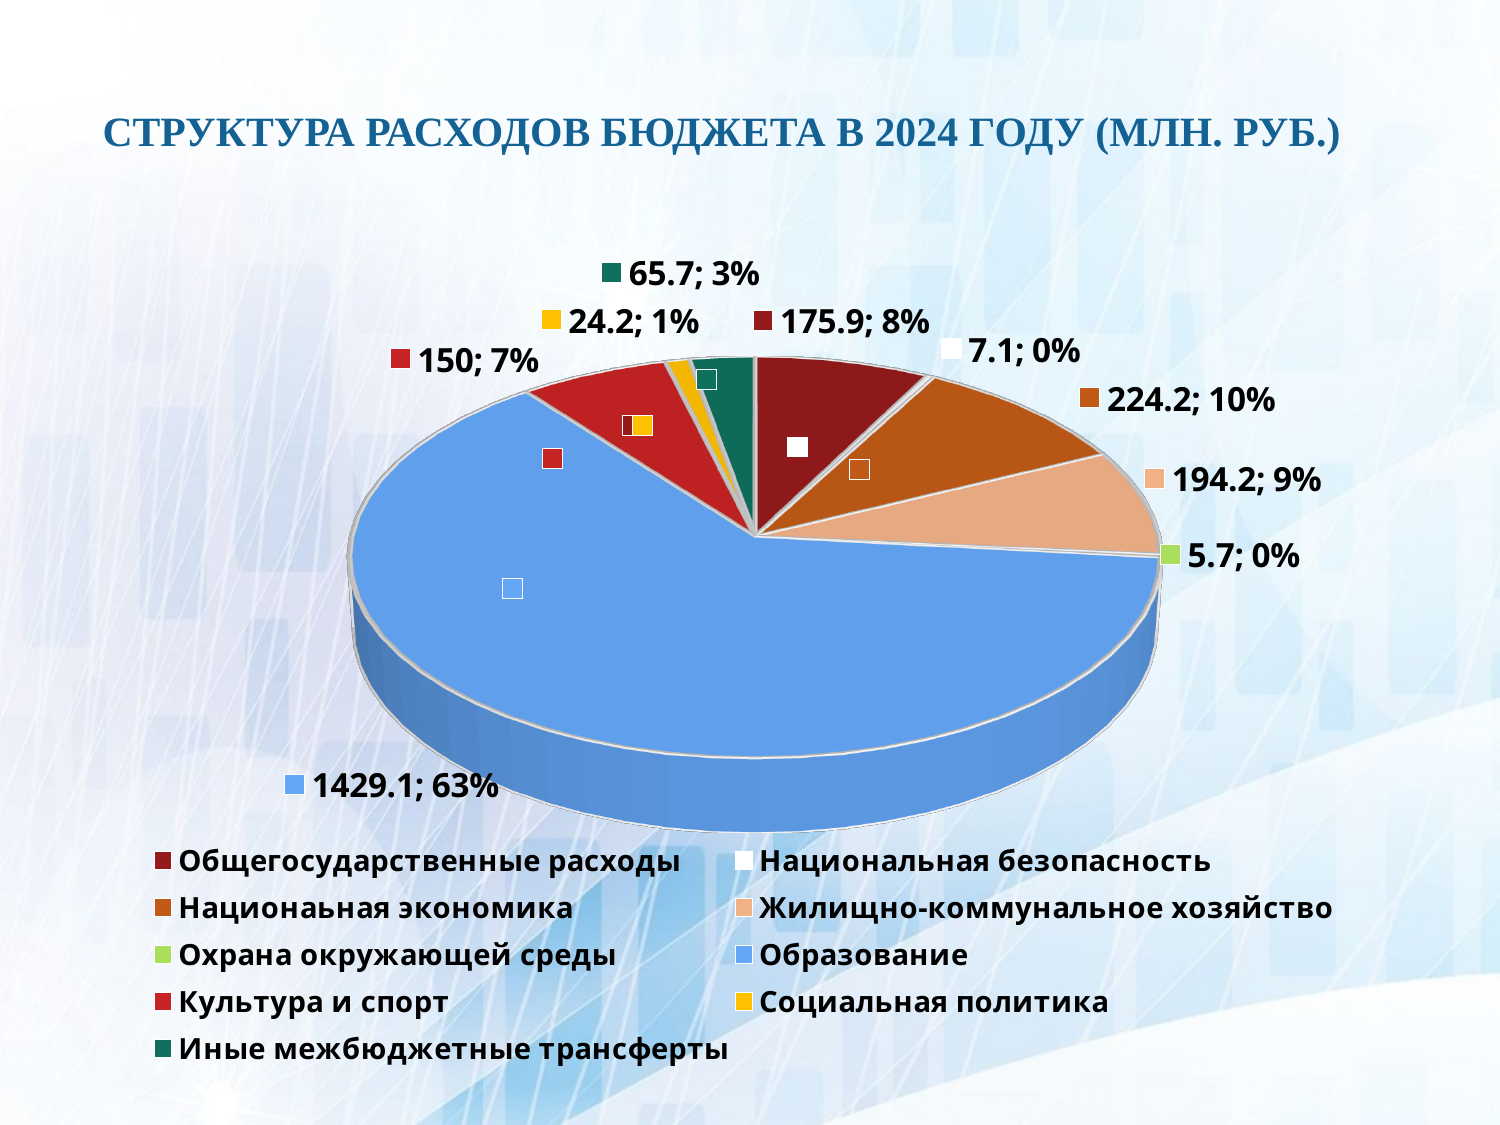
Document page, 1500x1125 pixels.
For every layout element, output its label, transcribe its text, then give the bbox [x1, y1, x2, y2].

picture [0, 0, 1500, 1125]
title Структура расходов бюджета в 2024 году (млн. руб.) [87, 87, 1436, 173]
chart [100, 228, 1436, 1083]
